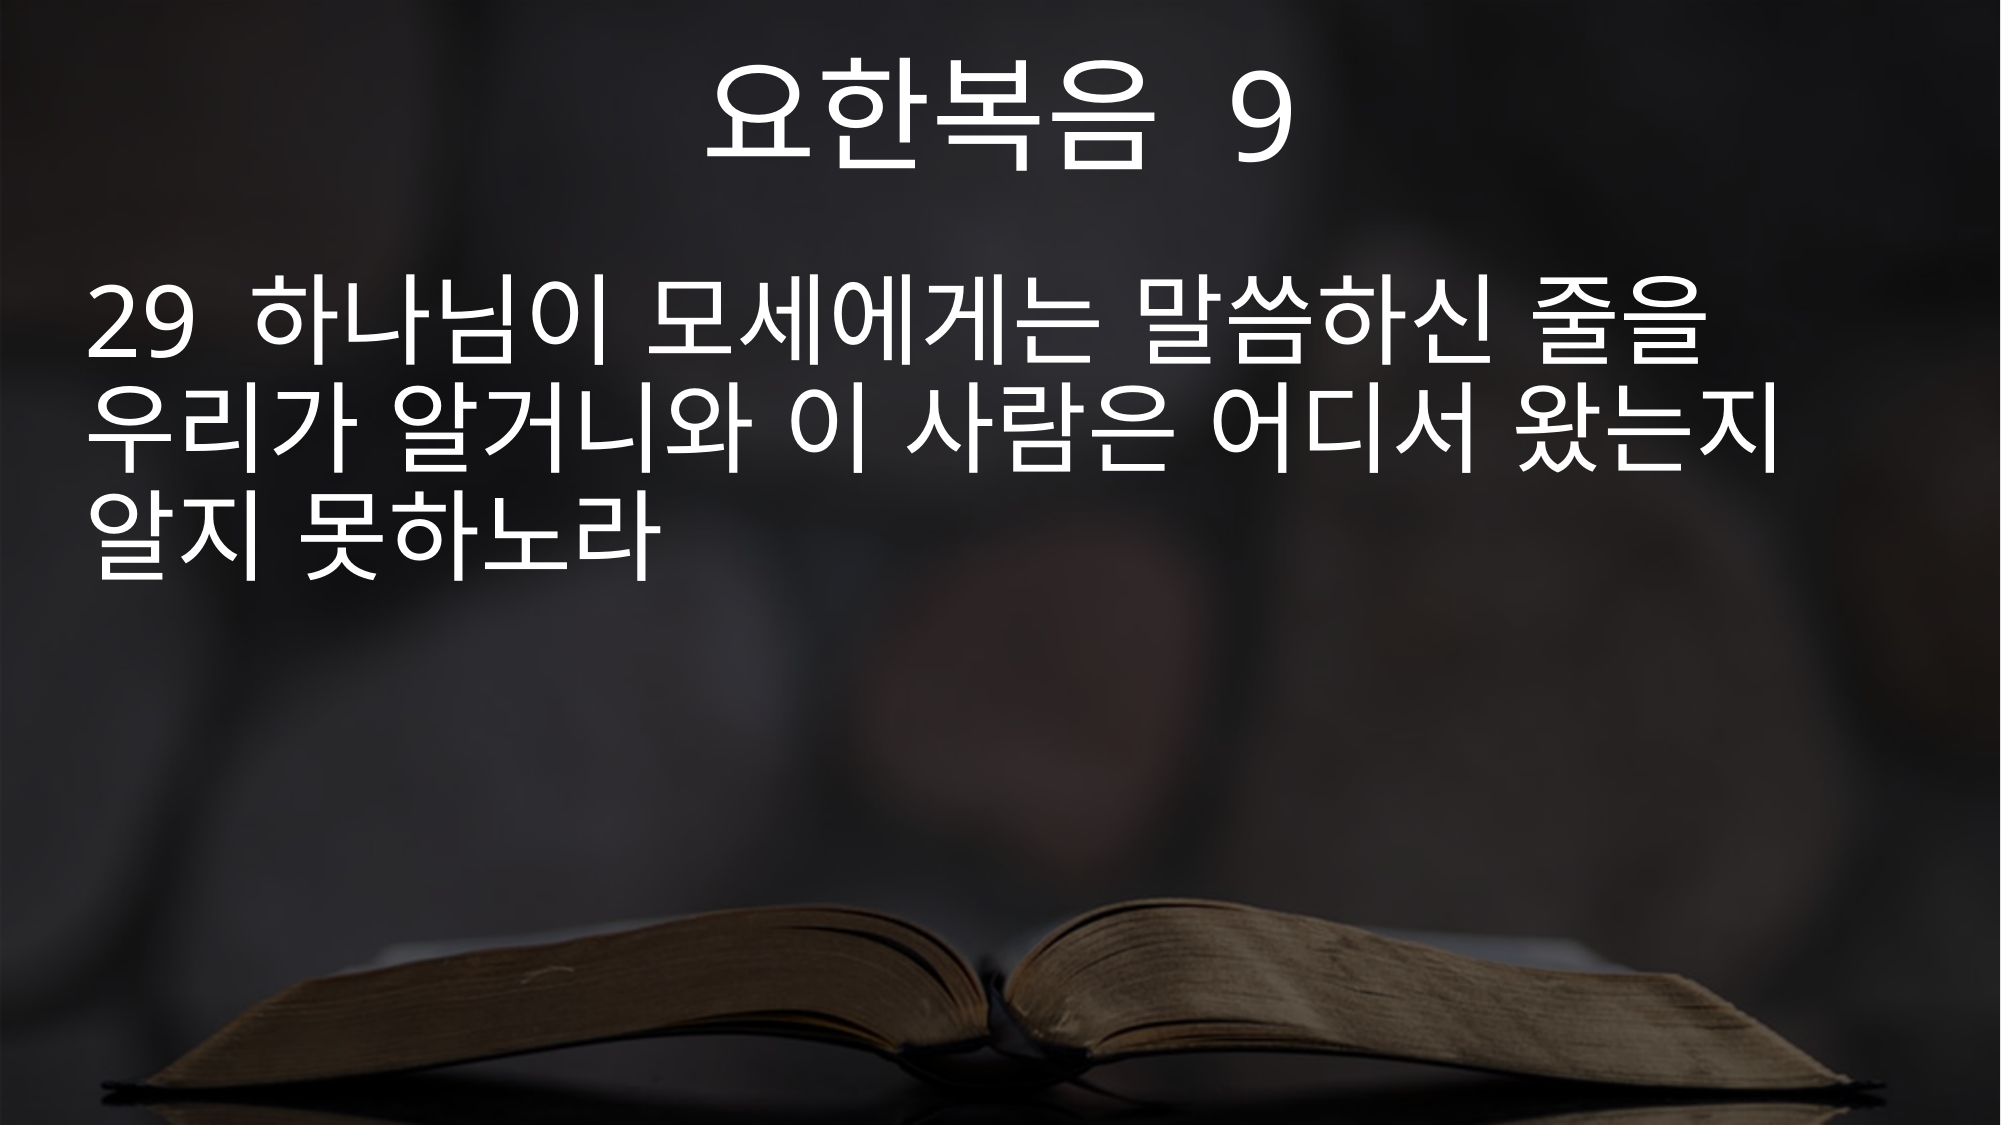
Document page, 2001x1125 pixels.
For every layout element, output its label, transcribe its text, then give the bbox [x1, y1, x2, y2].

picture [0, 0, 2001, 1125]
list 29 하나님이 모세에게는 말씀하신 줄을 우리가 알거니와 이 사람은 어디서 왔는지 알지 못하노라 [69, 263, 1953, 423]
footer 요한복음 9 [0, 32, 2000, 192]
